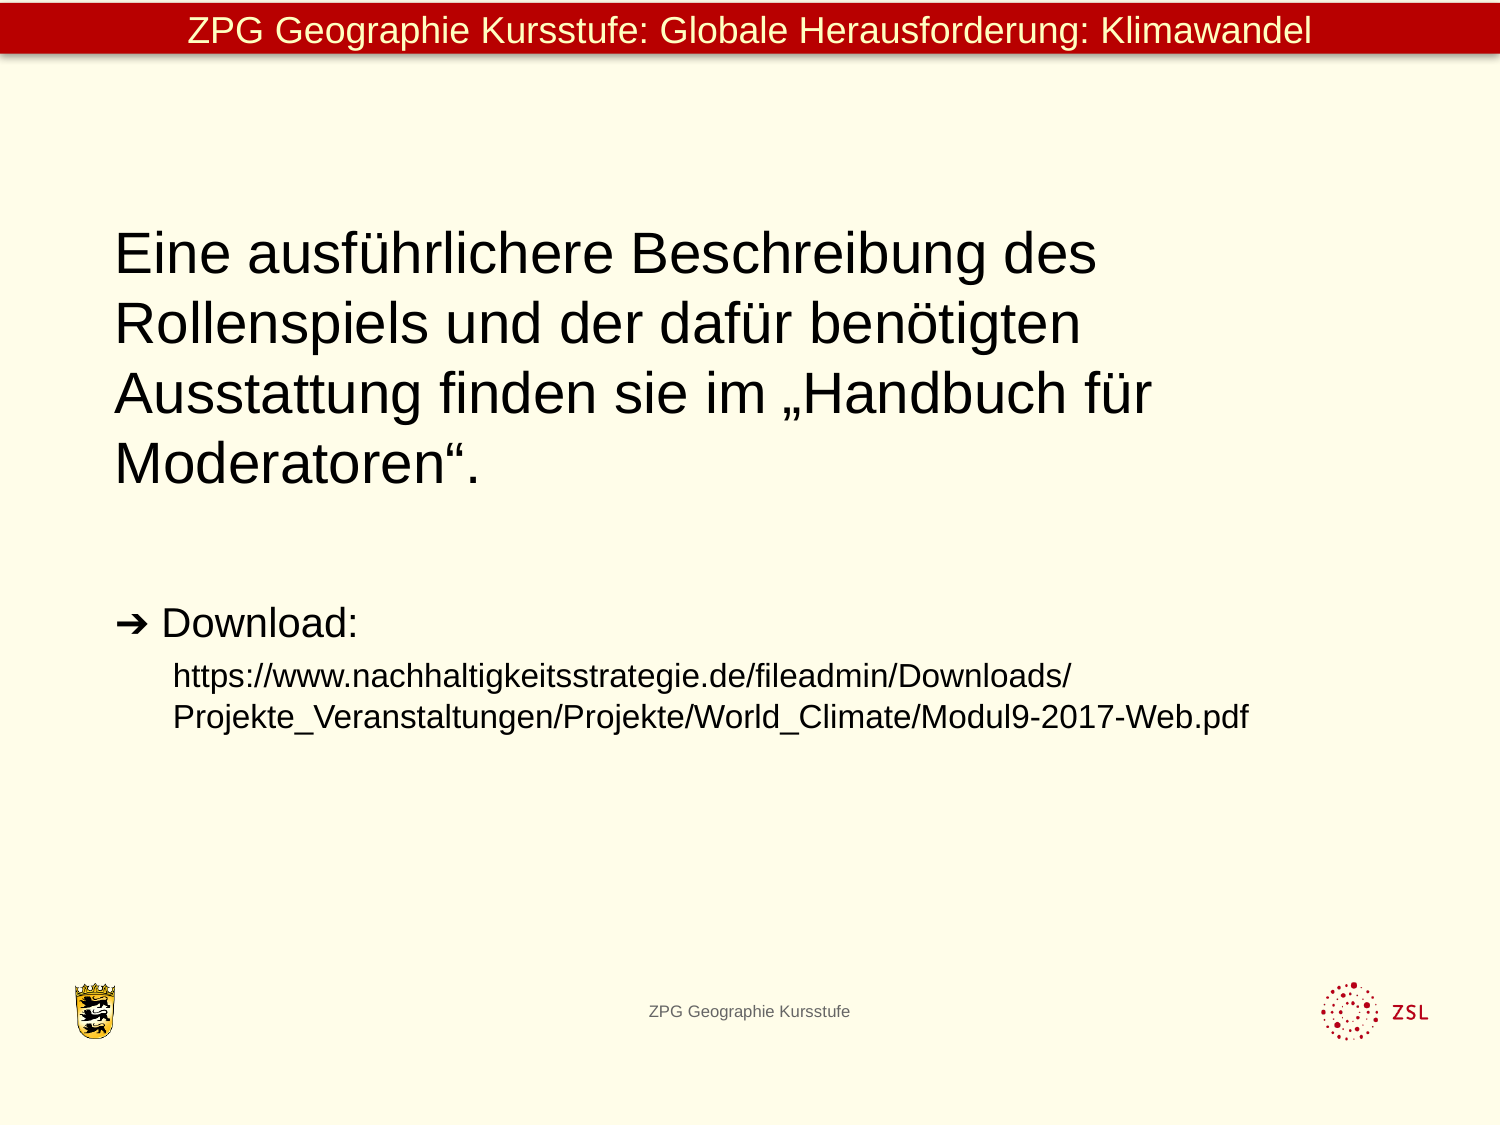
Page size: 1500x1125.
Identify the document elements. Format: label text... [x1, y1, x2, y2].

text_box Eine ausführlichere Beschreibung des Rollenspiels und der dafür benötigten Ausstattung finden sie im „Handbuch für Moderatoren“. ➔ Download: https://www.nachhaltigkeitsstrategie.de/fileadmin/Downloads/ Projekte_Veranstaltungen/Projekte/World_Climate/Modul9-2017-Web.pdf [100, 208, 1400, 788]
picture [1320, 981, 1429, 1041]
picture [73, 981, 117, 1041]
